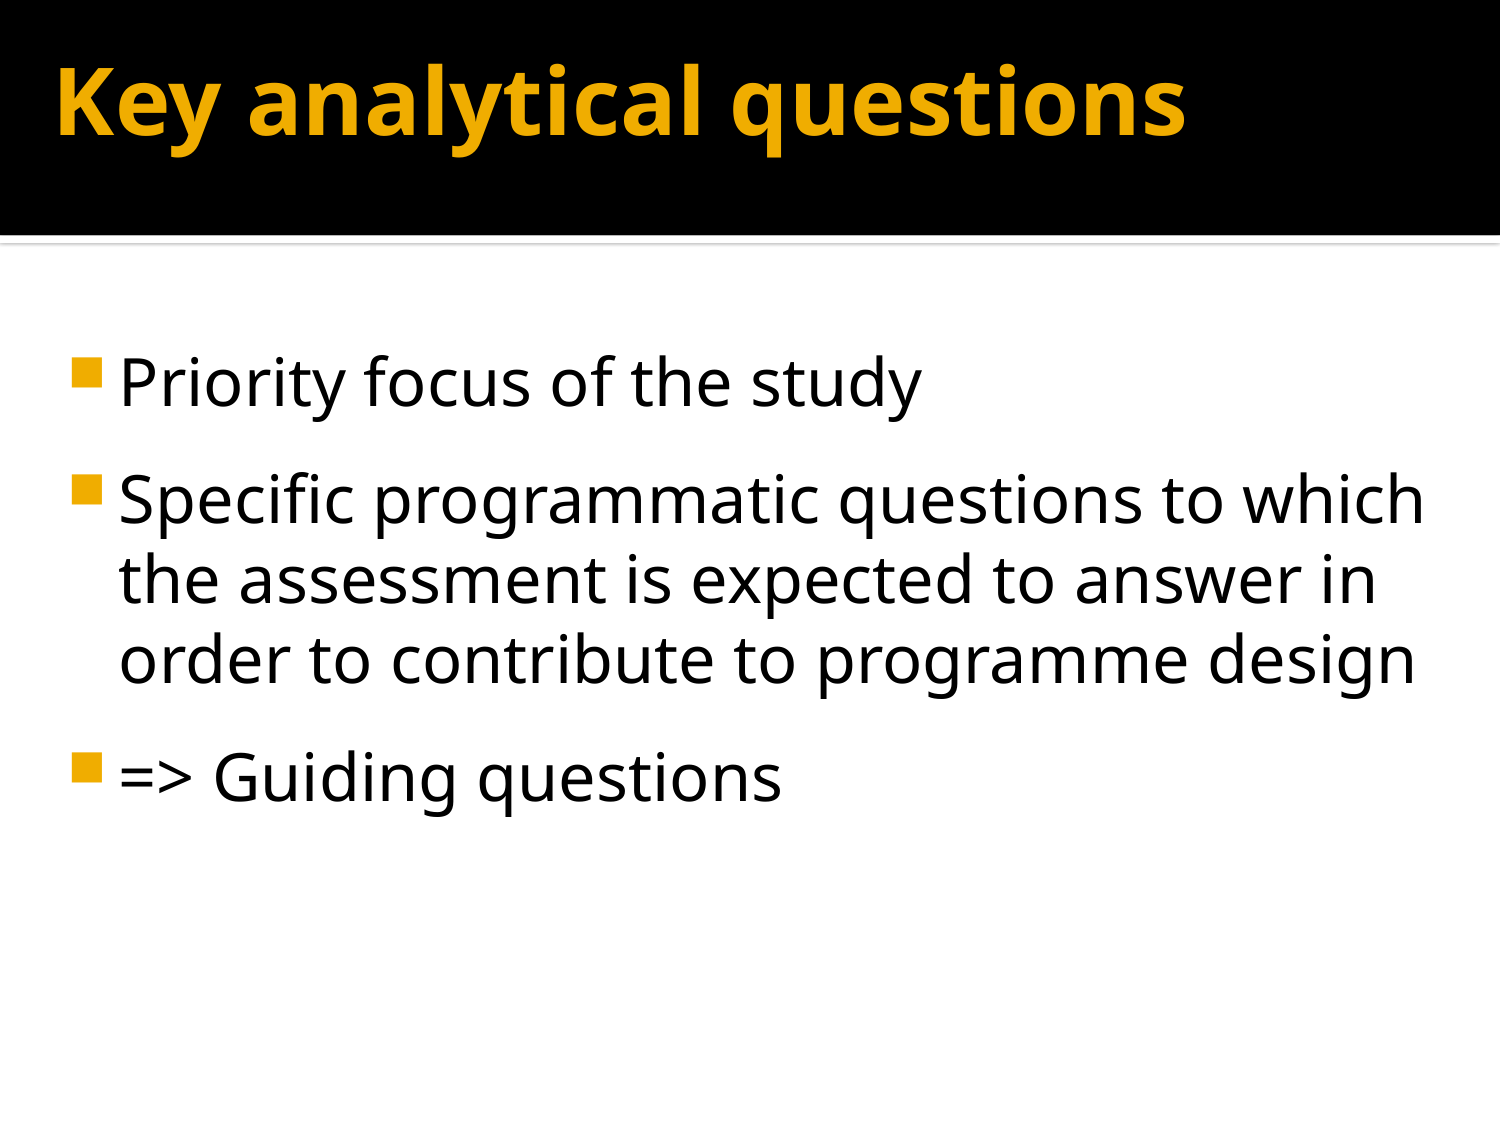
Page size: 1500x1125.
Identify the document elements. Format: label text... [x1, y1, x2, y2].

title Key analytical questions [37, 4, 1461, 192]
list Priority focus of the study Specific programmatic questions to which the assessment is expected to answer in order to contribute to programme design => Guiding questions [37, 324, 1461, 1052]
